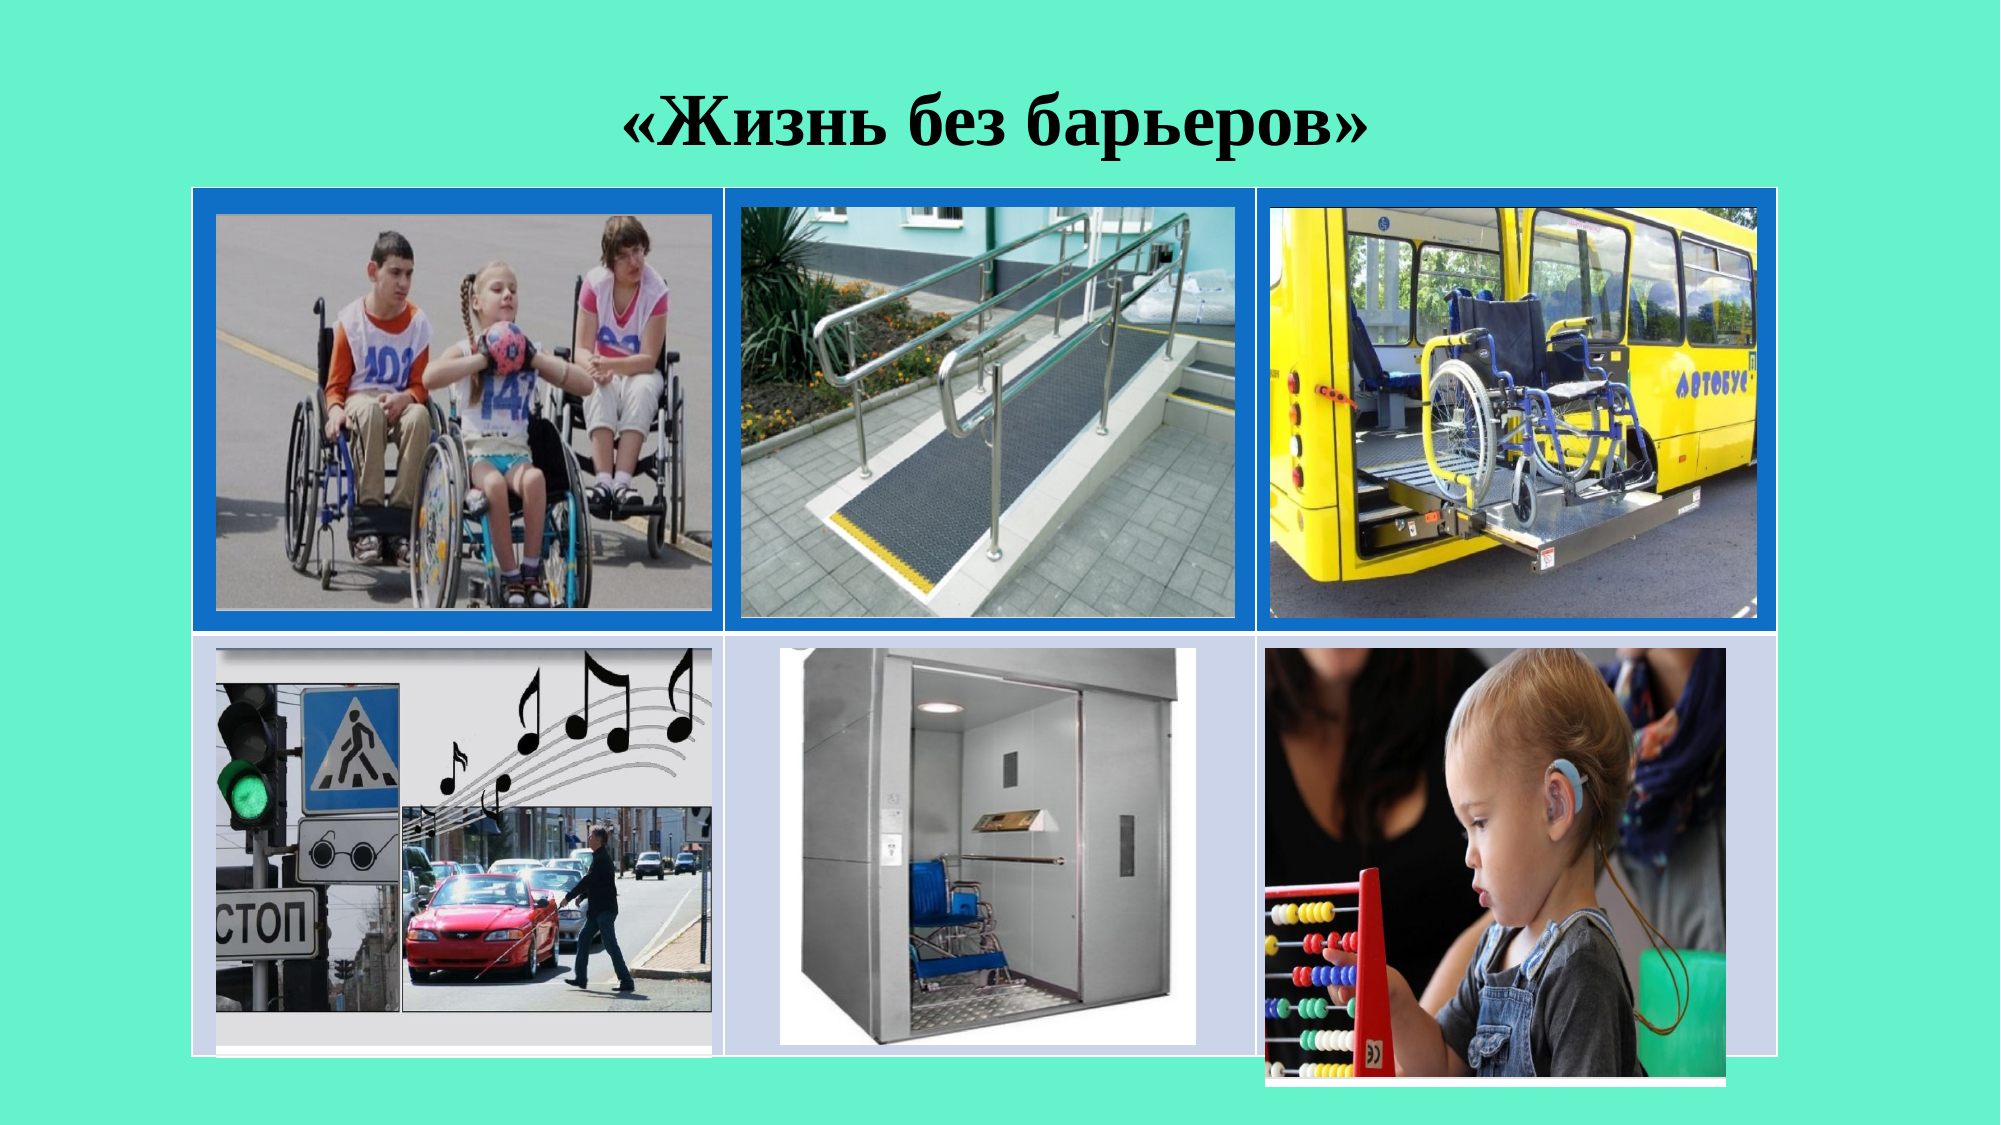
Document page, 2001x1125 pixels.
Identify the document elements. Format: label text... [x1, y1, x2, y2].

table_header [725, 188, 1255, 631]
picture [741, 207, 1235, 618]
table_header [1257, 188, 1776, 631]
picture [1270, 207, 1757, 618]
table_cell [725, 636, 1255, 1055]
picture [215, 648, 712, 1058]
table_header [193, 188, 723, 631]
table_cell [1257, 636, 1776, 1055]
table_cell [193, 636, 723, 1055]
title «Жизнь без барьеров» [137, 59, 1863, 177]
picture [1265, 648, 1726, 1087]
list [780, 648, 1196, 1045]
picture [215, 214, 712, 611]
